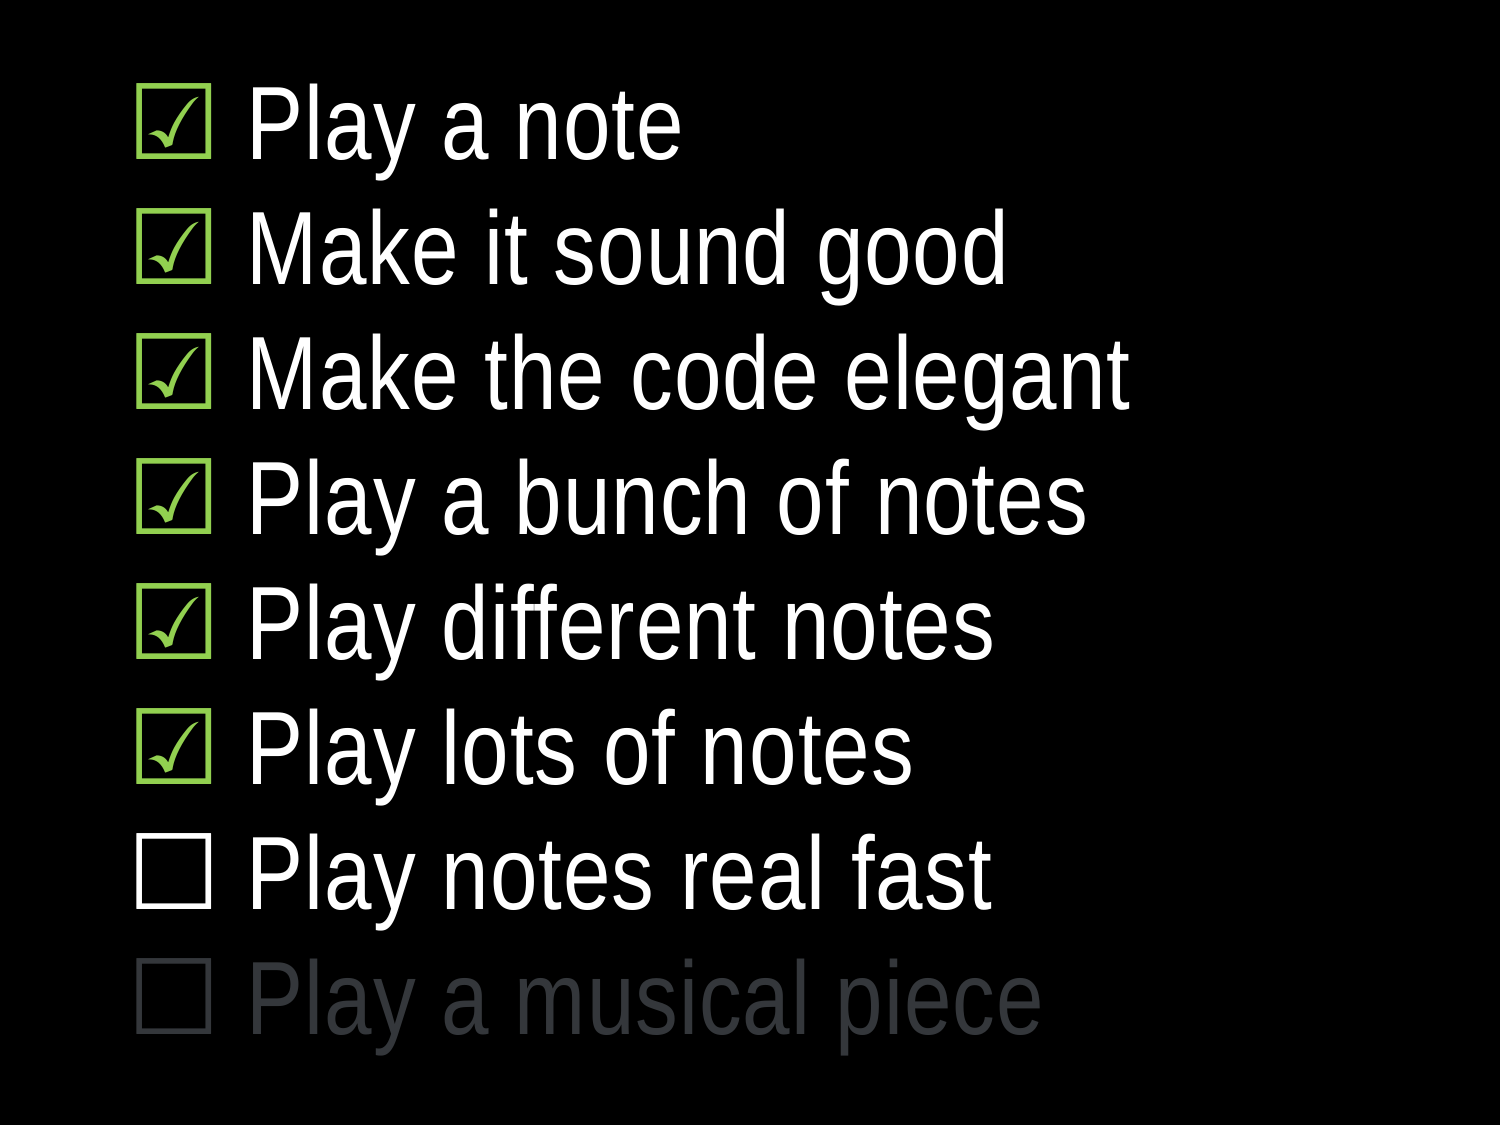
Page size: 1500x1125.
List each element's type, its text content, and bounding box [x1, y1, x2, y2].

text_box ☐ Play notes real fast [112, 799, 1388, 938]
text_box ☑ Play different notes [112, 549, 1388, 674]
text_box ☐ Play a musical piece [112, 938, 1388, 1063]
text_box ☑ Make it sound good [112, 174, 1388, 299]
title ☑ Play a note [112, 50, 1388, 174]
text_box ☑ Play a bunch of notes [112, 424, 1388, 549]
text_box ☑ Play lots of notes [112, 674, 1388, 799]
text_box ☑ Make the code elegant [112, 299, 1388, 424]
